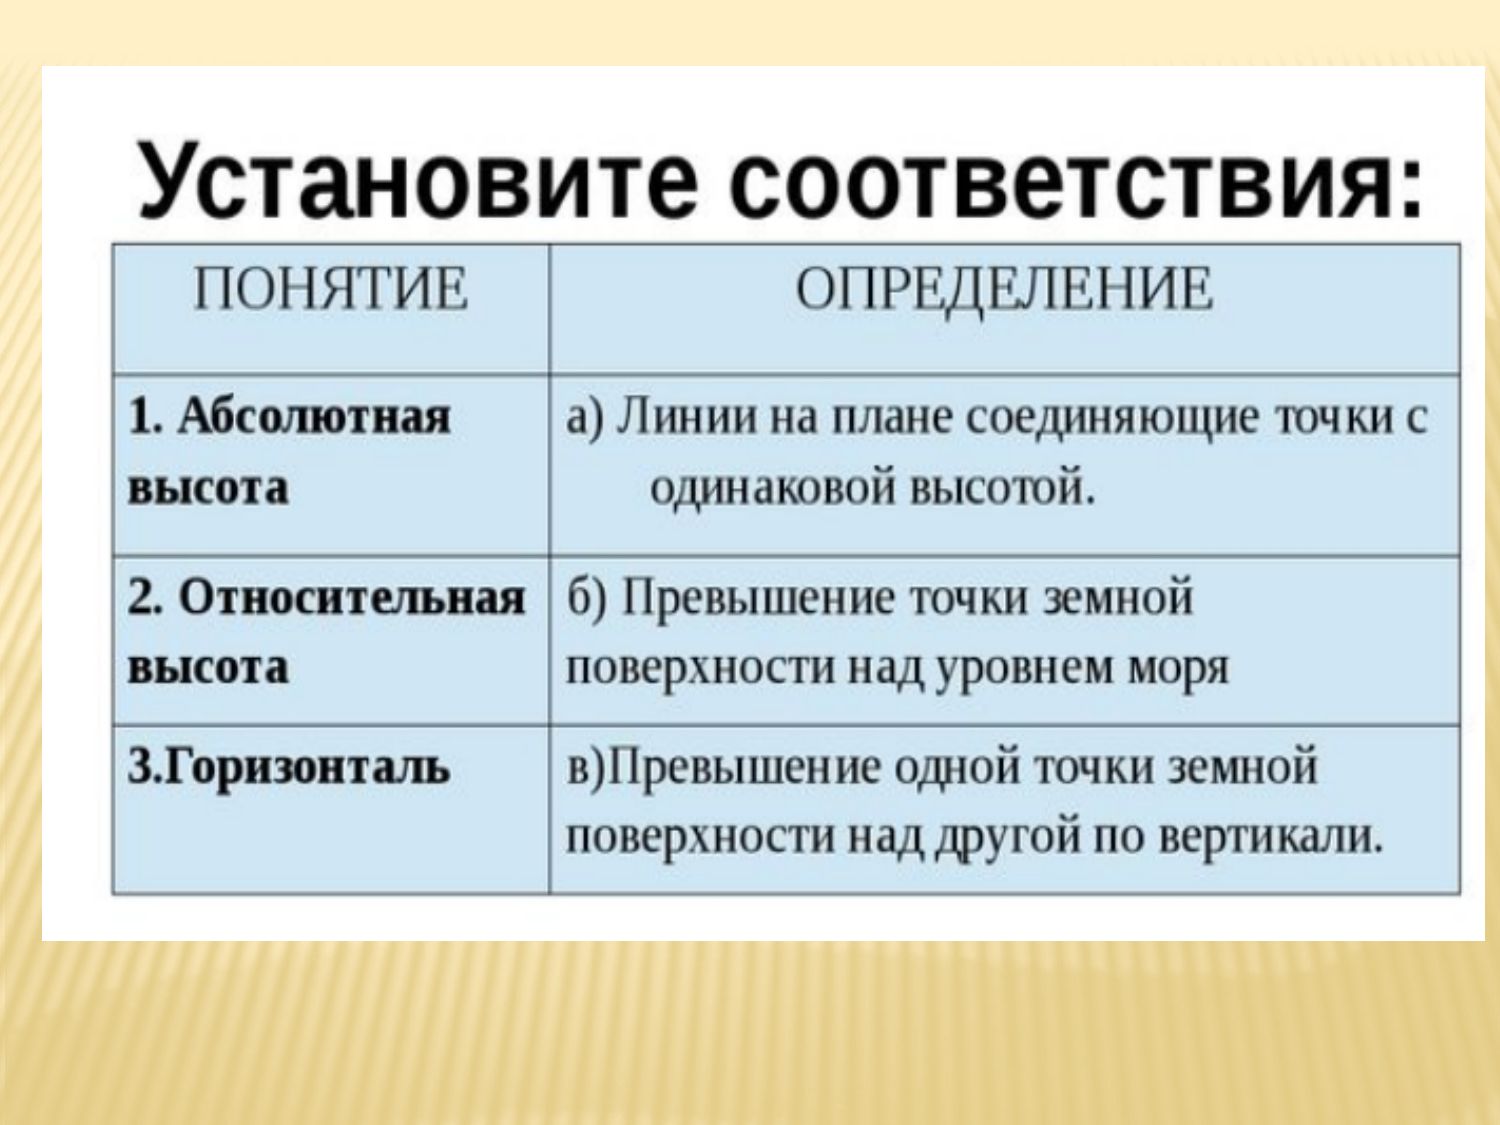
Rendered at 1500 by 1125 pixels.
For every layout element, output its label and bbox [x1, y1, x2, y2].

picture [42, 65, 1485, 941]
